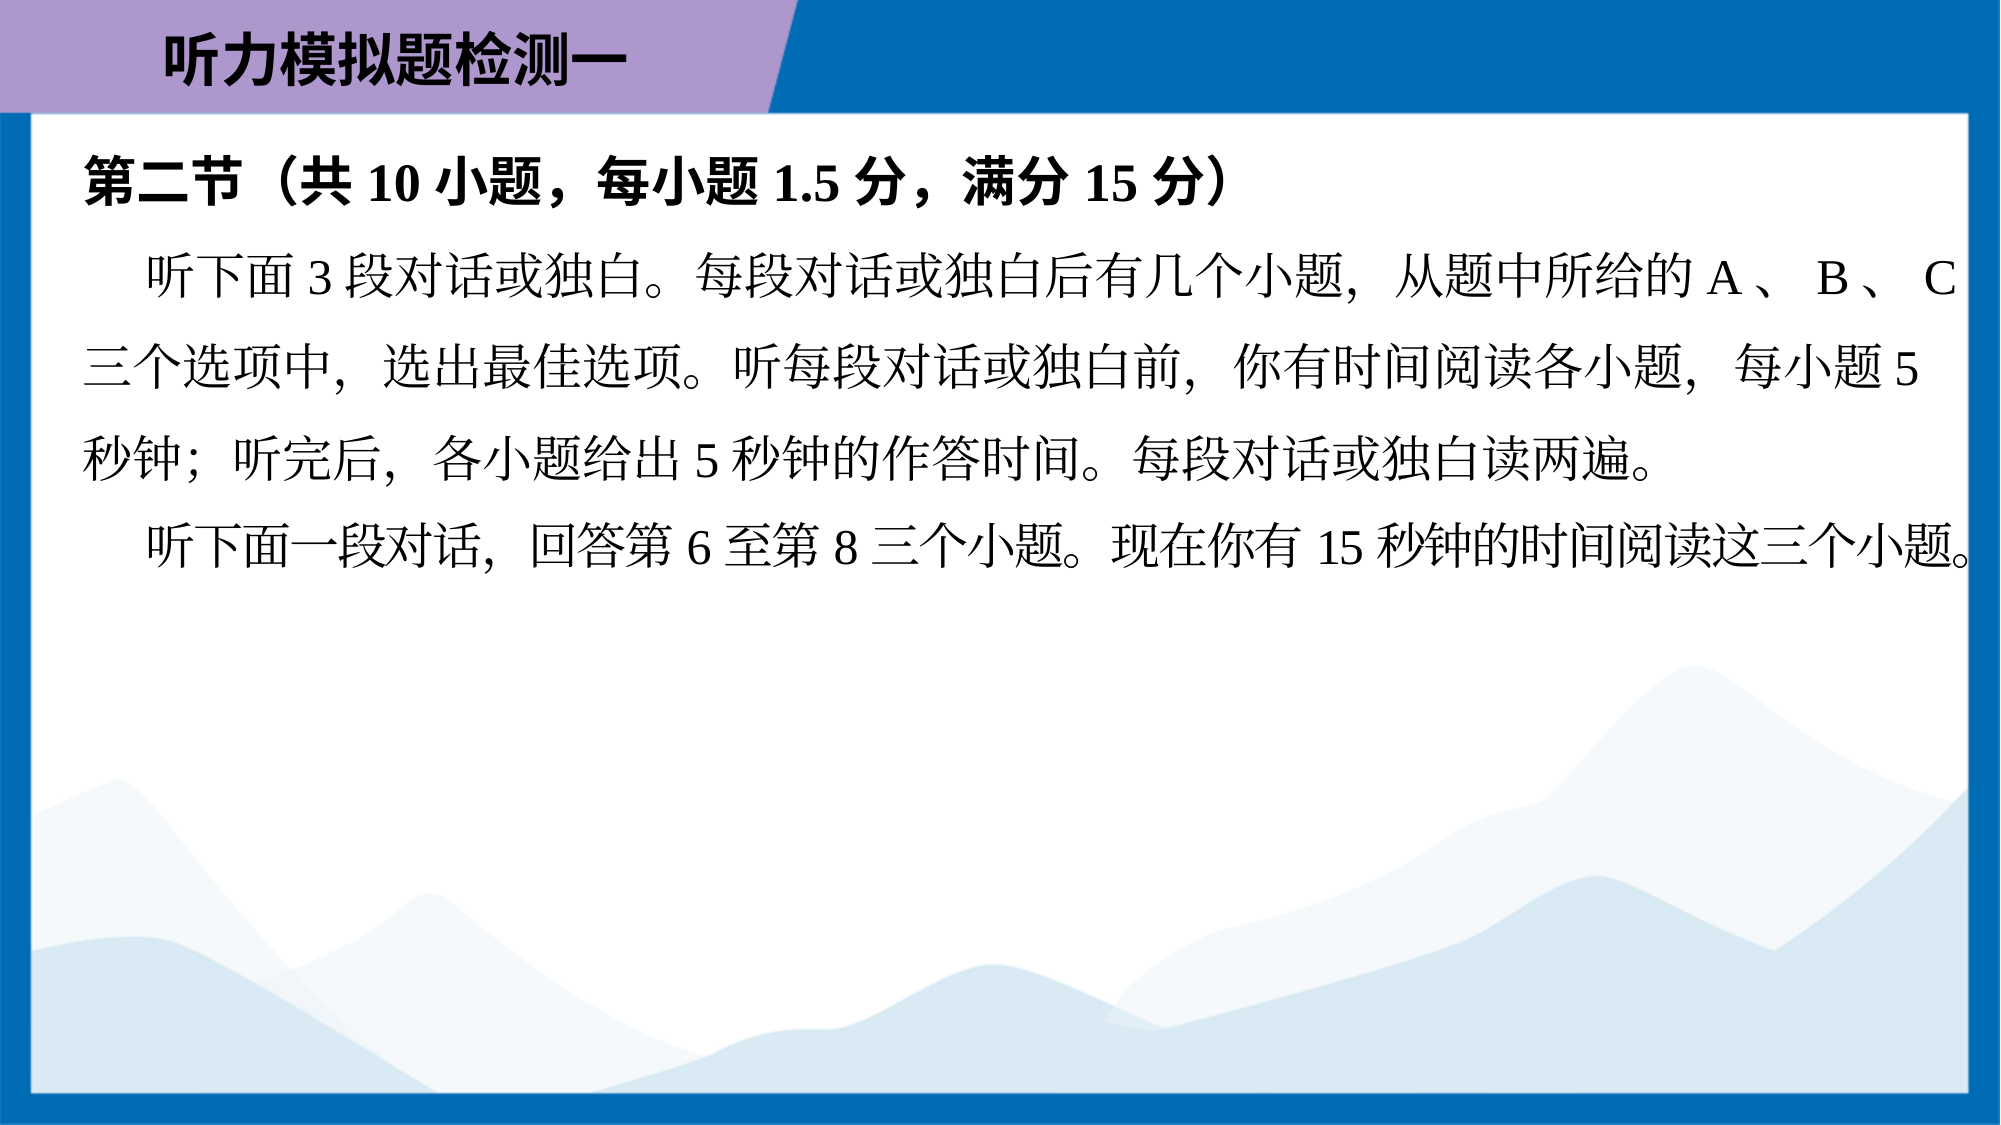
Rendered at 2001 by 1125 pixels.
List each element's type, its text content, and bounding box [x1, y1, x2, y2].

text_box 第二节（共10小题，每小题1.5分，满分15分） [82, 146, 1917, 212]
picture [0, 0, 2000, 1125]
text_box 听下面3段对话或独白。每段对话或独白后有几个小题，从题中所给的A、B、C 三个选项中，选出最佳选项。听每段对话或独白前，你有时间阅读各小题，每小题5 秒钟；听完后，各小题给出5秒钟的作答时间。每段对话或独白读两遍。 听下面一段对话，回答第6至第8三个小题。现在你有15秒钟的时间阅读这三个小题。 [82, 212, 1917, 566]
